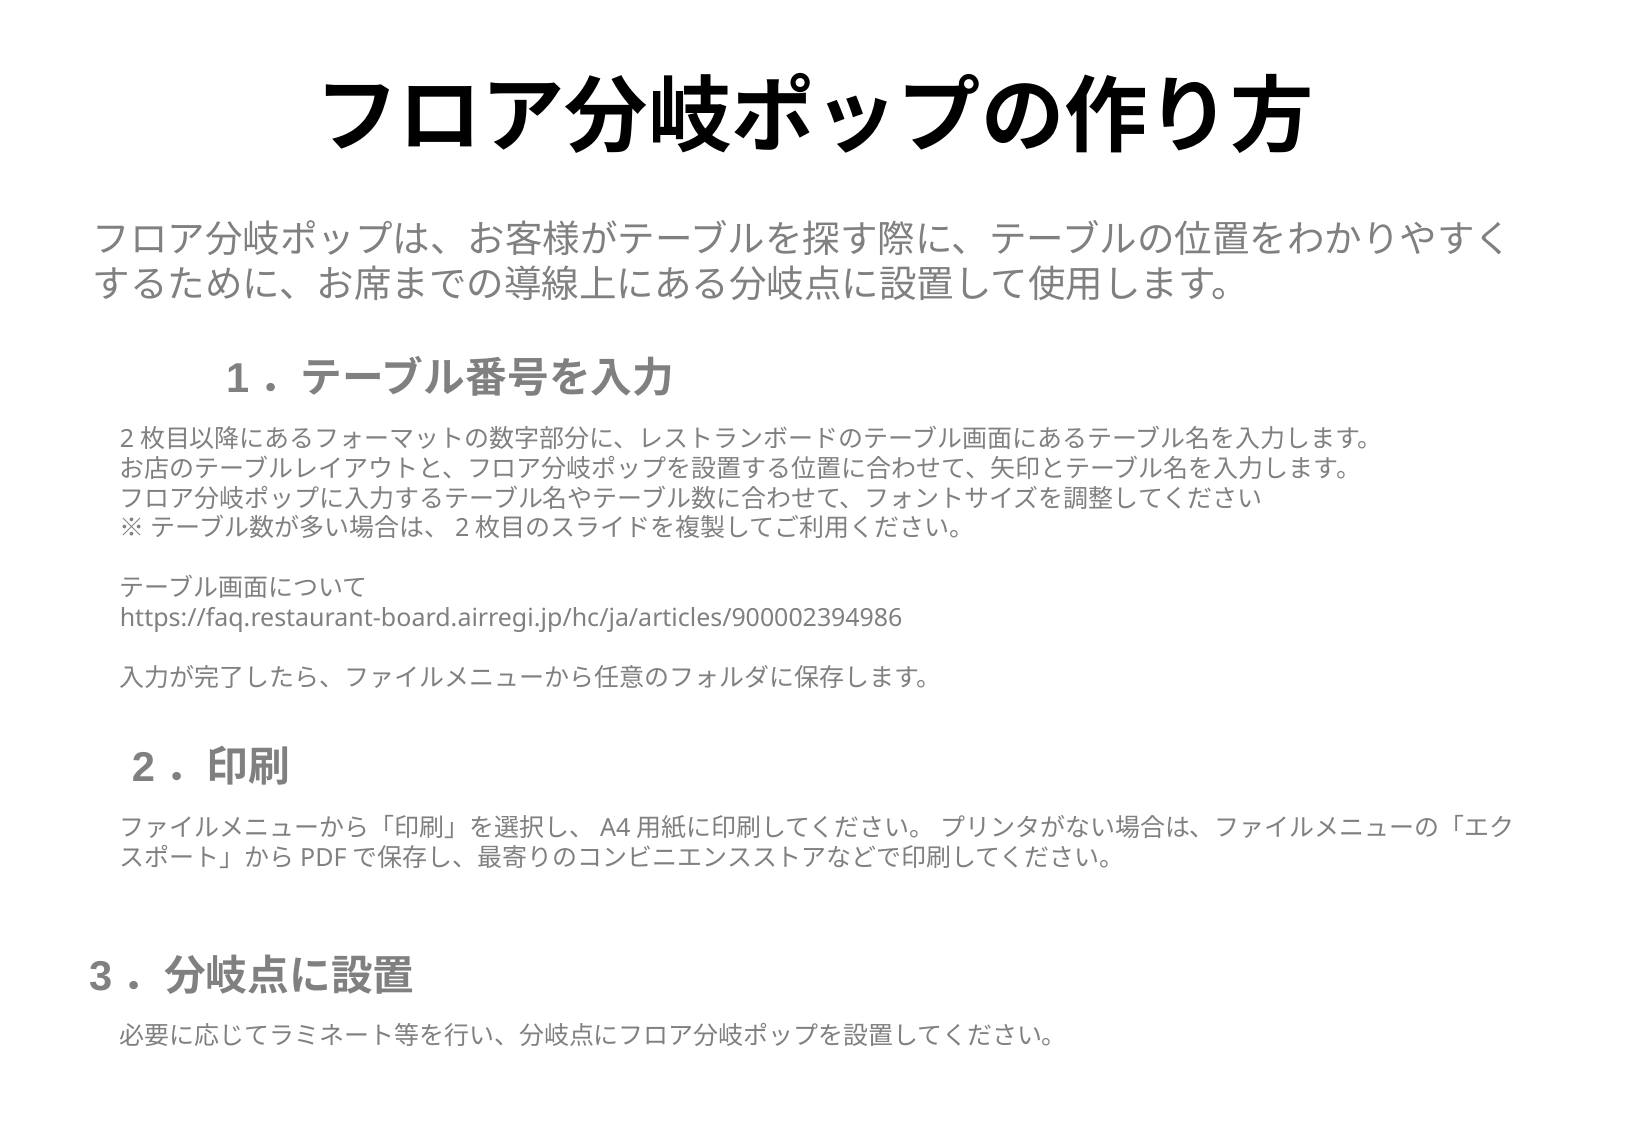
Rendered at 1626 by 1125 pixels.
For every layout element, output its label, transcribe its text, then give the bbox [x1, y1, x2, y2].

text_box フロア分岐ポップの作り方 [300, 54, 1330, 170]
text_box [92, 350, 1533, 695]
text_box フロア分岐ポップは、お客様がテーブルを探す際に、テーブルの位置をわかりやすくするために、お席までの導線上にある分岐点に設置して使用します。 [92, 214, 1533, 305]
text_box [92, 948, 1533, 1050]
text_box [92, 740, 1533, 903]
